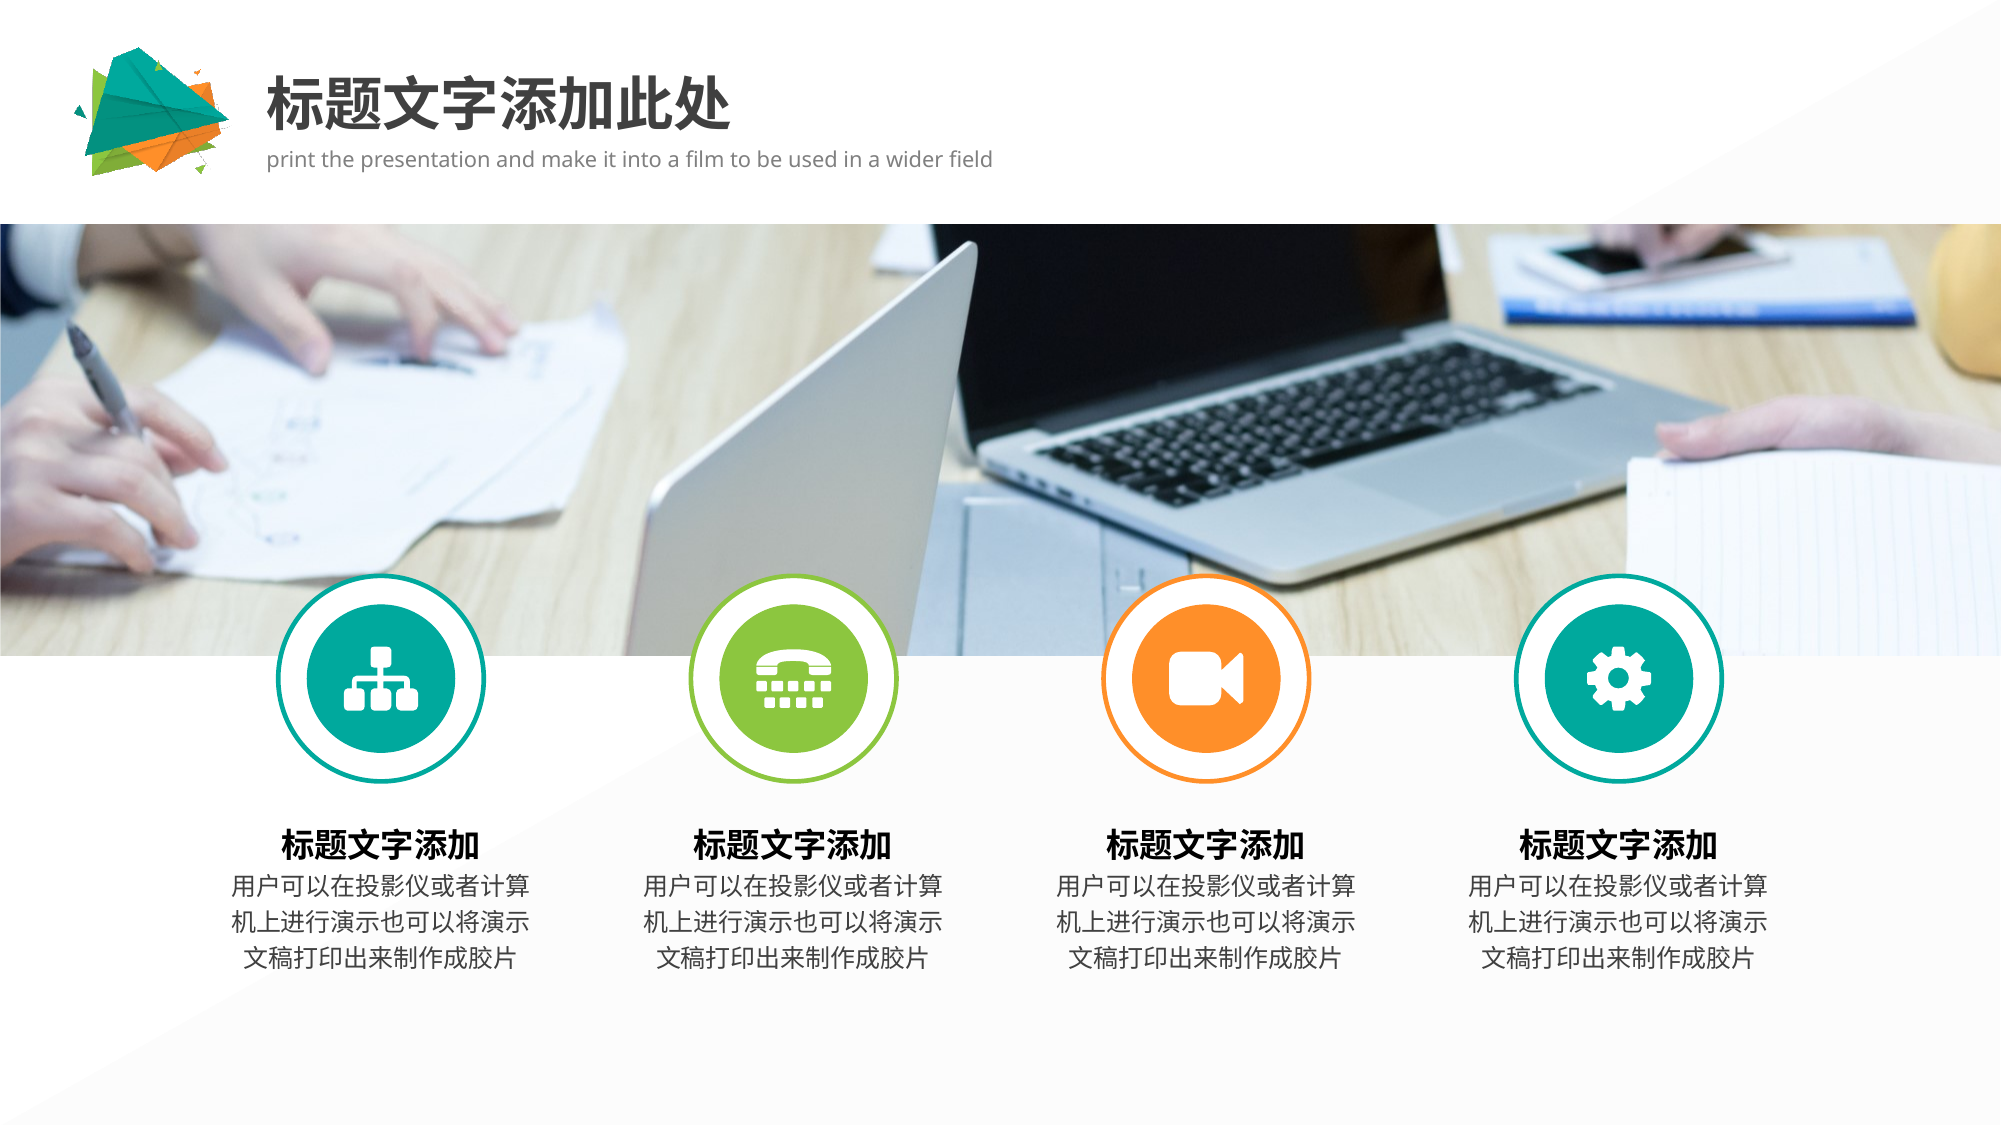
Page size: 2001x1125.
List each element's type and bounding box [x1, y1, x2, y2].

text_box [625, 808, 962, 982]
text_box [251, 59, 1054, 178]
text_box [1038, 808, 1375, 982]
text_box [278, 575, 1722, 782]
text_box [212, 808, 550, 982]
picture [0, 0, 2001, 1125]
text_box [1450, 808, 1788, 982]
